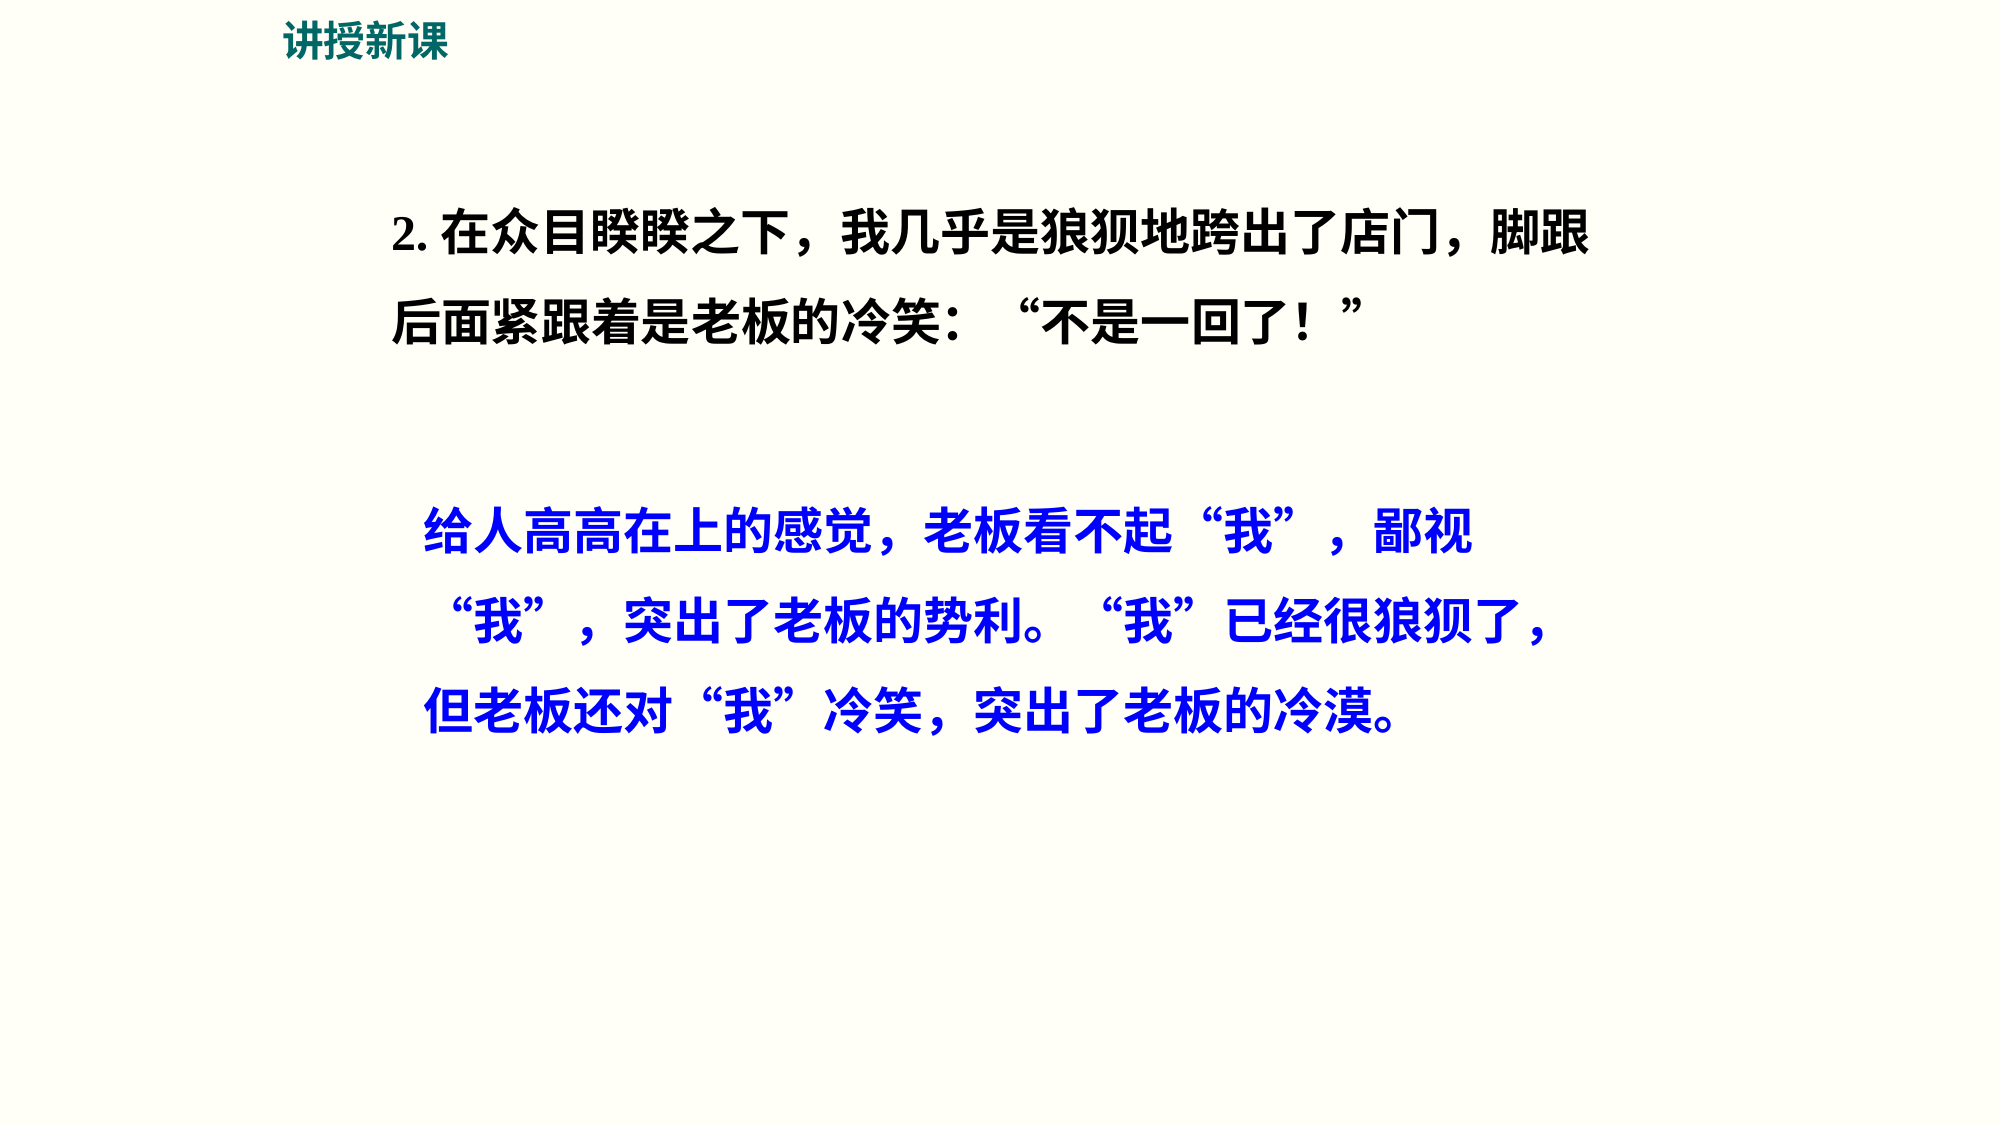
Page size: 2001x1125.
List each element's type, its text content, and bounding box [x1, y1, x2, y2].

text_box 给人高高在上的感觉，老板看不起“我”，鄙视“我”，突出了老板的势利。“我”已经很狼狈了，但老板还对“我”冷笑，突出了老板的冷漠。 [408, 462, 1588, 747]
text_box 2.在众目睽睽之下，我几乎是狼狈地跨出了店门，脚跟后面紧跟着是老板的冷笑：“不是一回了！” [376, 163, 1624, 358]
text_box 讲授新课 [267, 7, 480, 73]
